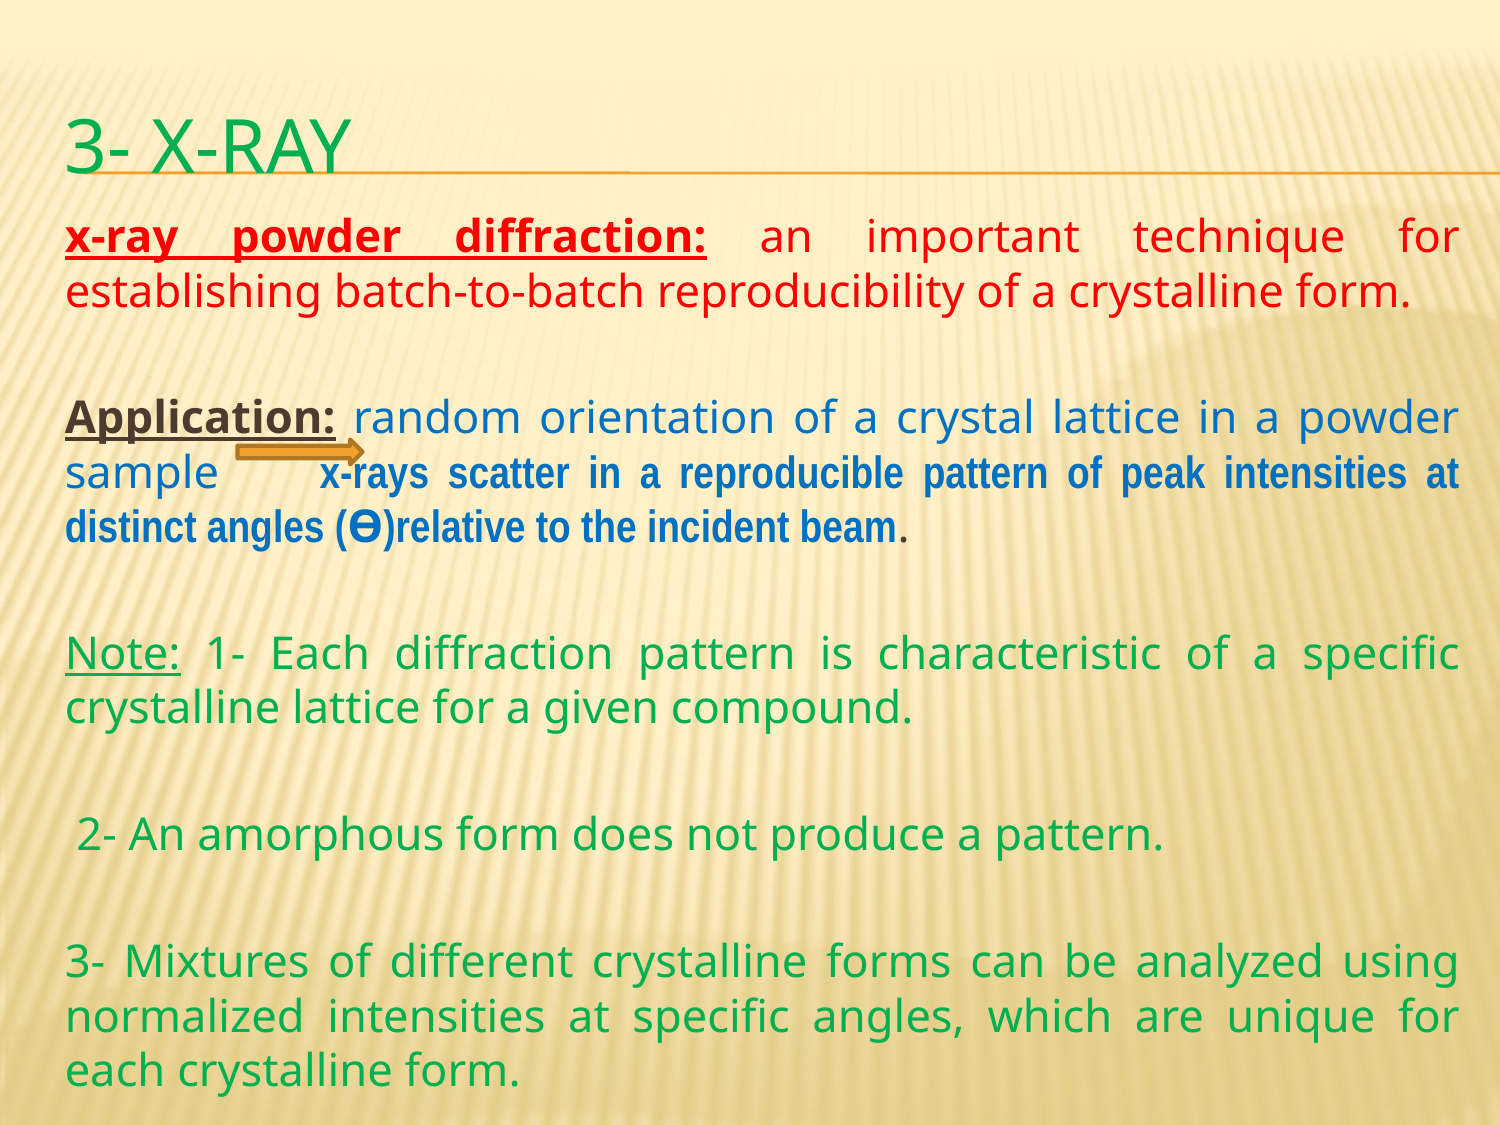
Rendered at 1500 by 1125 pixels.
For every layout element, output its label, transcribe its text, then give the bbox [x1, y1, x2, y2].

text_box [235, 437, 365, 467]
title 3- X-Ray [50, 75, 1475, 200]
list x-ray powder diffraction: an important technique for establishing batch-to-batch reproducibility of a crystalline form. Application: random orientation of a crystal lattice in a powder sample x-rays scatter in a reproducible pattern of peak intensities at distinct angles (ϴ)relative to the incident beam. Note: 1- Each diffraction pattern is characteristic of a specific crystalline lattice for a given compound. 2- An amorphous form does not produce a pattern. 3- Mixtures of different crystalline forms can be analyzed using normalized intensities at specific angles, which are unique for each crystalline form. [50, 200, 1475, 1113]
